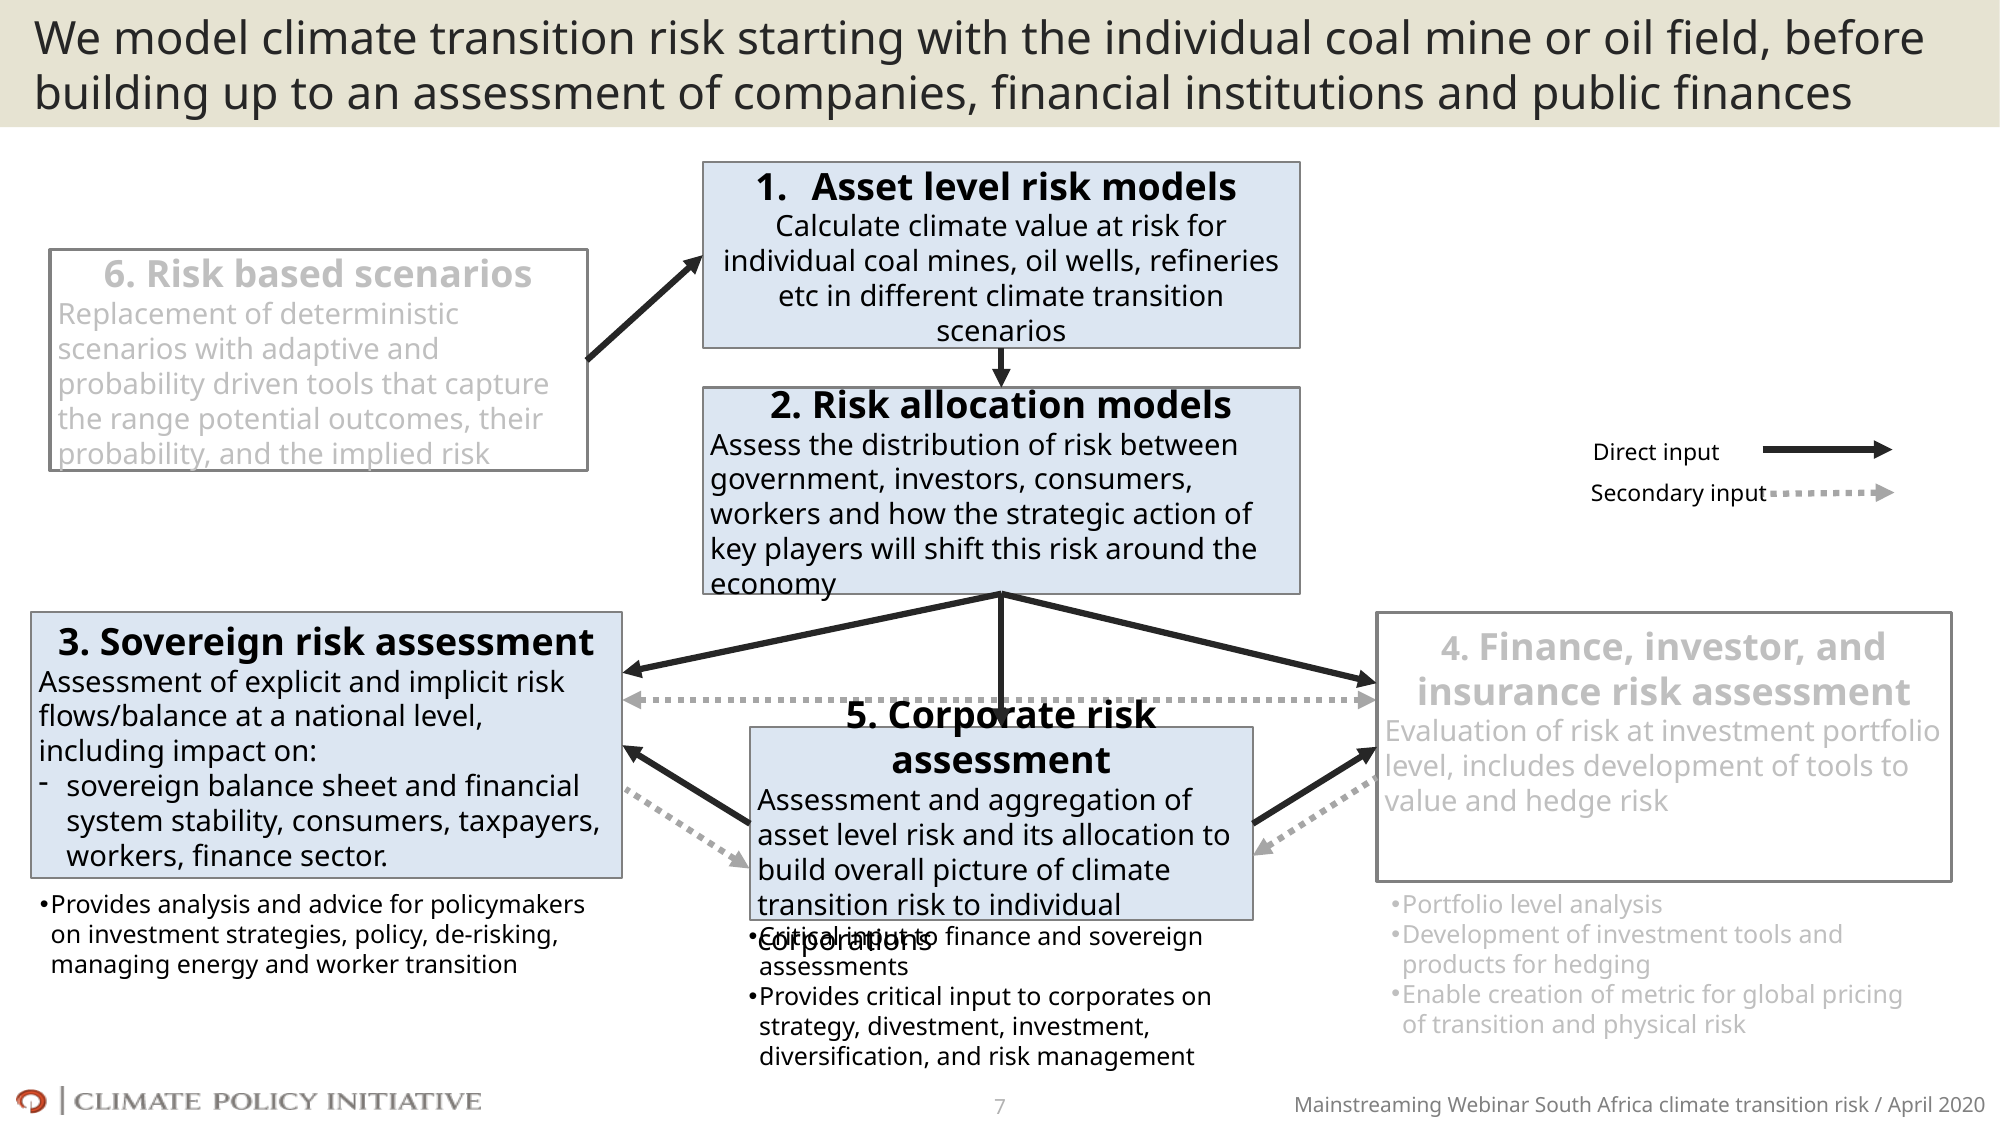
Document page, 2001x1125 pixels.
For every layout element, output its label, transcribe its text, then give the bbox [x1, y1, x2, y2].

picture [16, 1086, 481, 1115]
title We model climate transition risk starting with the individual coal mine or oil field, before building up to an assessment of companies, financial institutions and public finances [0, 0, 2000, 128]
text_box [622, 744, 751, 790]
text_box Provides analysis and advice for policymakers on investment strategies, policy, de-risking, managing energy and worker transition [25, 881, 612, 986]
text_box 6. Risk based scenarios Replacement of deterministic scenarios with adaptive and probability driven tools that capture the range potential outcomes, their probability, and the implied risk [48, 248, 589, 473]
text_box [586, 254, 703, 361]
text_box Asset level risk models Calculate climate value at risk for individual coal mines, oil wells, refineries etc in different climate transition scenarios [701, 160, 1302, 350]
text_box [1252, 746, 1378, 778]
text_box Portfolio level analysis Development of investment tools and products for hedging Enable creation of metric for global pricing of transition and physical risk [1376, 881, 1941, 1046]
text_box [1002, 593, 1377, 684]
text_box Critical input to finance and sovereign assessments Provides critical input to corporates on strategy, divestment, investment, diversification, and risk management [733, 913, 1277, 1078]
text_box Direct input [1578, 429, 1751, 470]
text_box Secondary input [1576, 470, 1925, 514]
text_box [625, 788, 750, 869]
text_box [1252, 777, 1377, 857]
text_box 5. Corporate risk assessment Assessment and aggregation of asset level risk and its allocation to build overall picture of climate transition risk to individual corporations [748, 725, 1255, 913]
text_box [622, 593, 999, 674]
text_box 4. Finance, investor, and insurance risk assessment Evaluation of risk at investment portfolio level, includes development of tools to value and hedge risk [1375, 610, 1954, 883]
text_box 3. Sovereign risk assessment Assessment of explicit and implicit risk flows/balance at a national level, including impact on: sovereign balance sheet and financial system stability, consumers, taxpayers, workers, finance sector. [29, 610, 624, 880]
text_box 2. Risk allocation models Assess the distribution of risk between government, investors, consumers, workers and how the strategic action of key players will shift this risk around the economy [701, 385, 1302, 592]
slide_number 7 [766, 1089, 1234, 1125]
